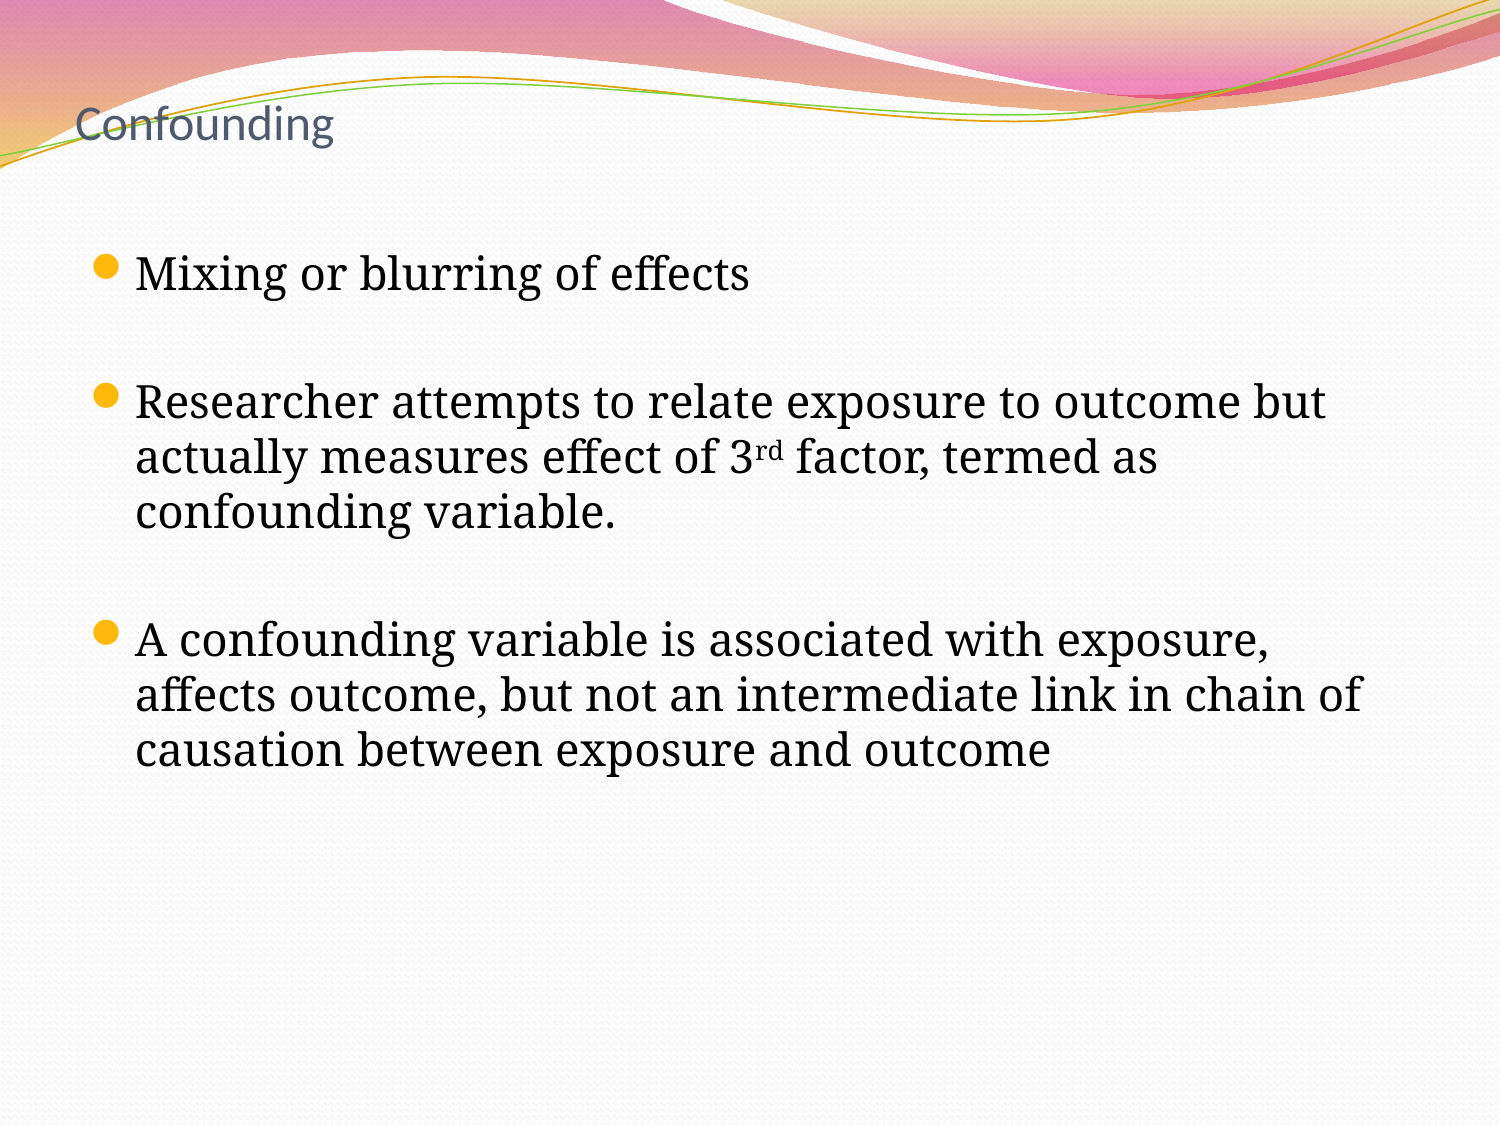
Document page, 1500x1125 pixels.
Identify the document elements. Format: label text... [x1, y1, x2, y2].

list Mixing or blurring of effects Researcher attempts to relate exposure to outcome but actually measures effect of 3rd factor, termed as confounding variable. A confounding variable is associated with exposure, affects outcome, but not an intermediate link in chain of causation between exposure and outcome [75, 237, 1425, 875]
title Confounding [75, 62, 1425, 150]
